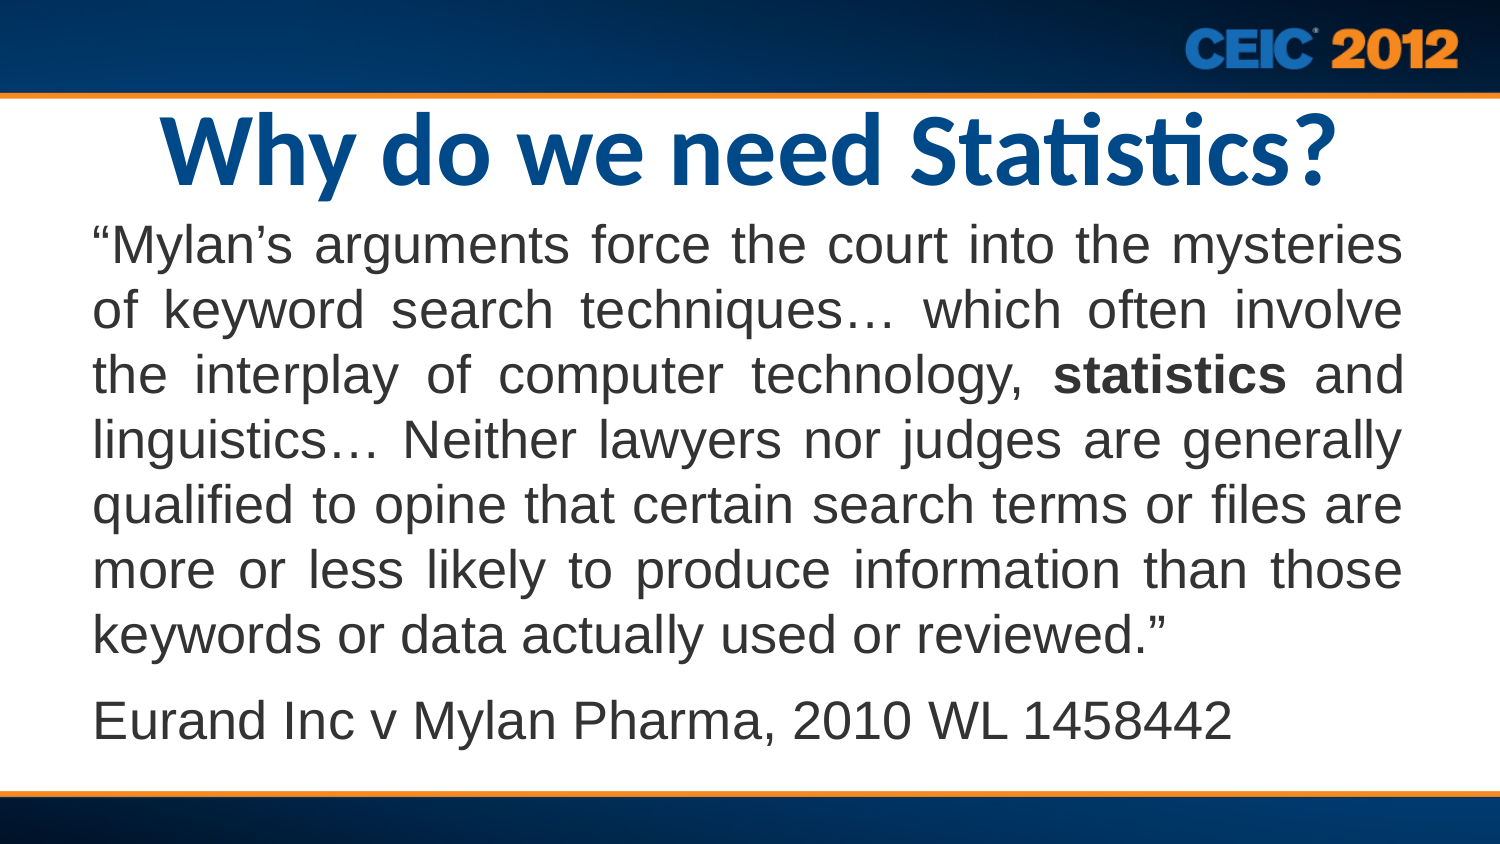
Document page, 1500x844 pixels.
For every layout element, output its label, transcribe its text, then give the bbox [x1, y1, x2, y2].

picture [0, 0, 1500, 81]
list “Mylan’s arguments force the court into the mysteries of keyword search techniques… which often involve the interplay of computer technology, statistics and linguistics… Neither lawyers nor judges are generally qualified to opine that certain search terms or files are more or less likely to produce information than those keywords or data actually used or reviewed.” Eurand Inc v Mylan Pharma, 2010 WL 1458442 [93, 209, 1406, 760]
title Why do we need Statistics? [0, 81, 1500, 222]
picture [0, 222, 1500, 844]
